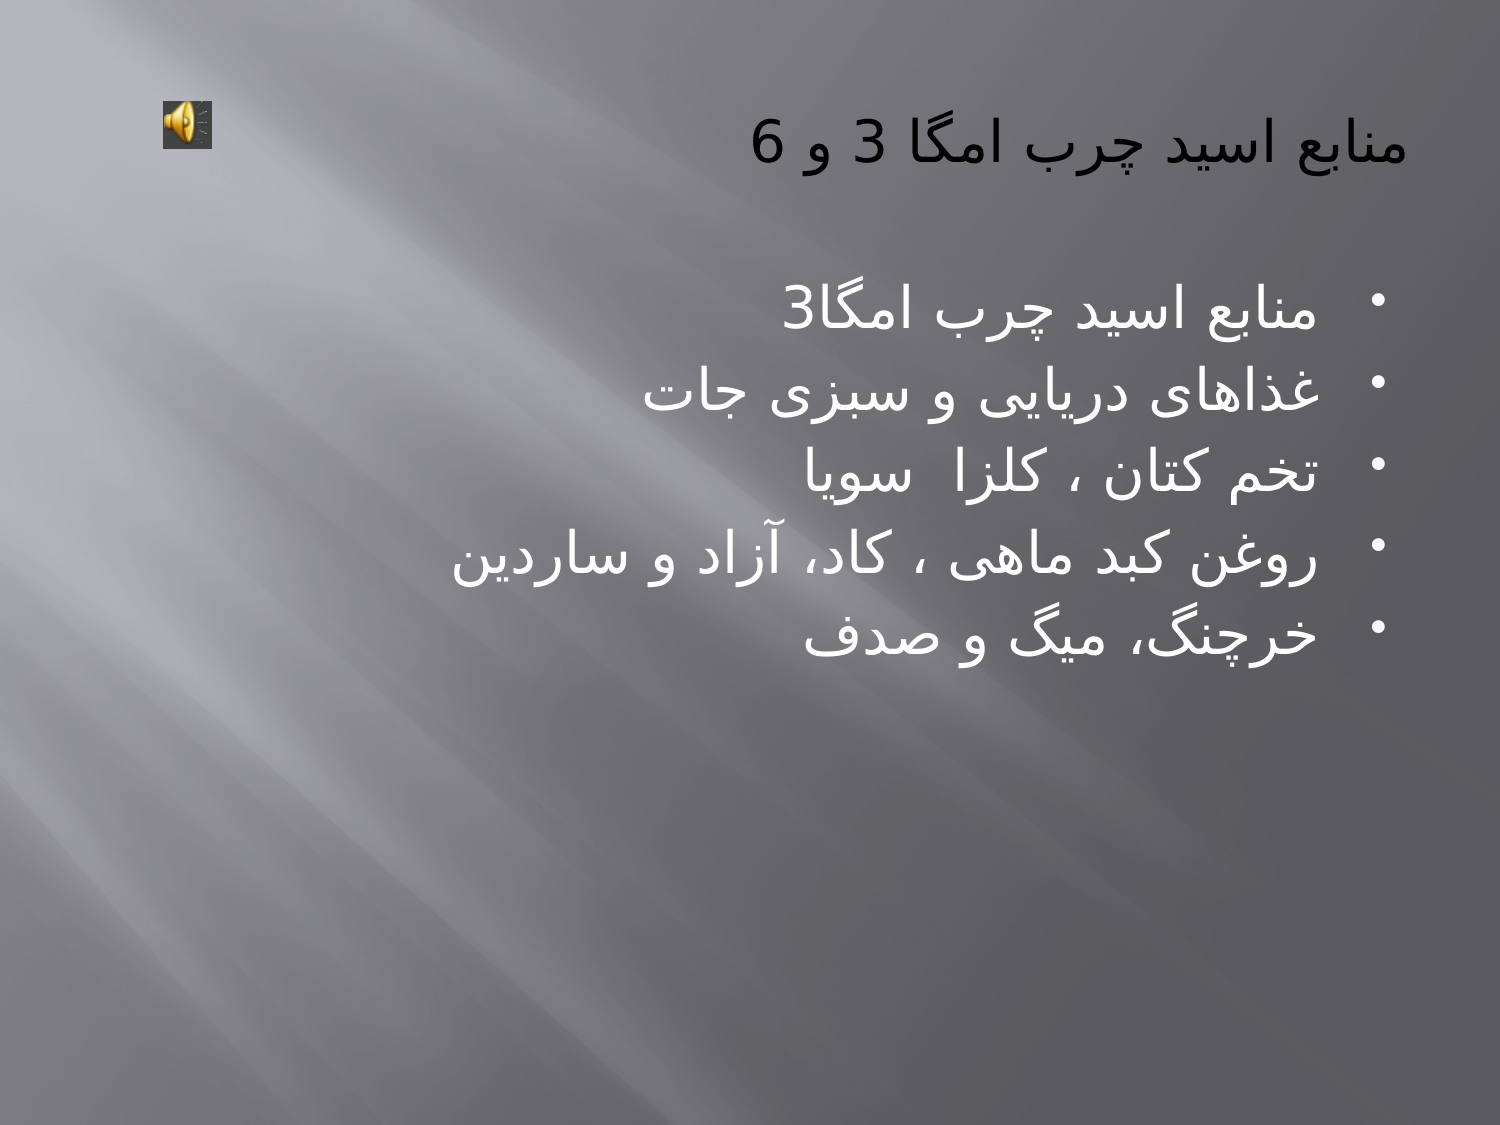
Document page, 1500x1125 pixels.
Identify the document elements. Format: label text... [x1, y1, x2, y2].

picture [162, 99, 213, 151]
title منابع اسید چرب امگا 3 و 6 [75, 45, 1425, 233]
list منابع اسید چرب امگا3 غذاهای دریایی و سبزی جات تخم کتان ، کلزا سویا روغن کبد ماهی ، کاد، آزاد و ساردین خرچنگ، میگ و صدف [75, 262, 1425, 1035]
